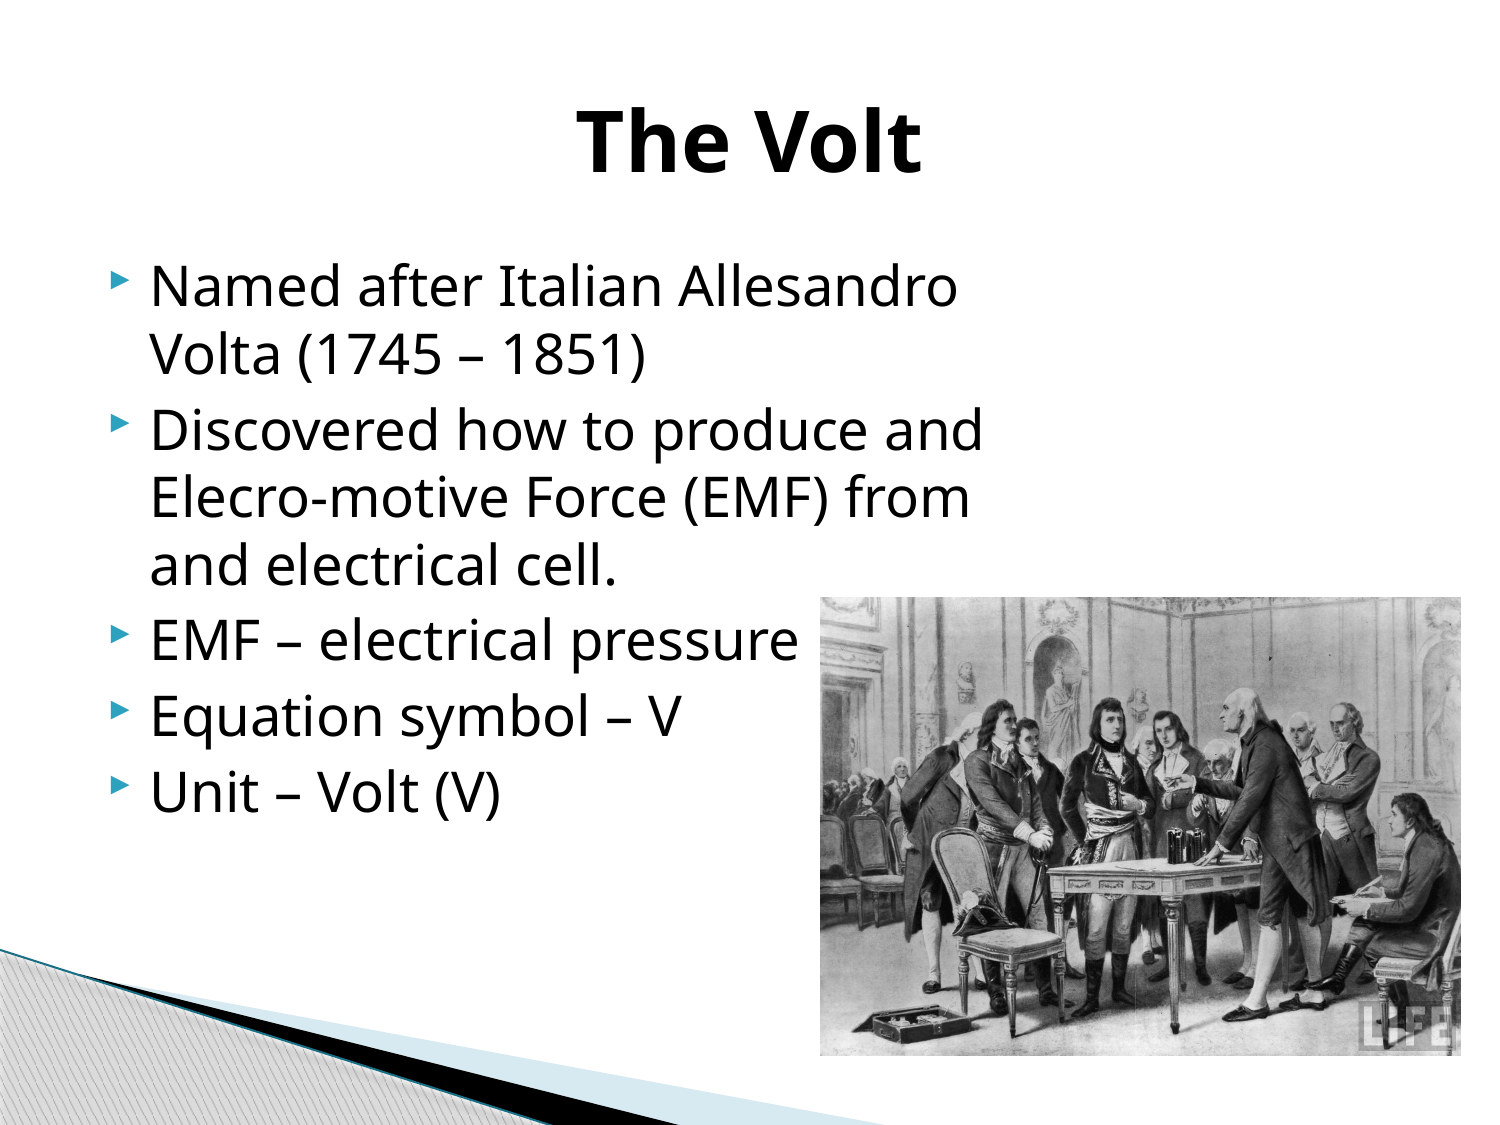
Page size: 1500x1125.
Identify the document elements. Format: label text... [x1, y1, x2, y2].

list Named after Italian Allesandro Volta (1745 – 1851) Discovered how to produce and Elecro-motive Force (EMF) from and electrical cell. EMF – electrical pressure Equation symbol – V Unit – Volt (V) [75, 243, 1032, 986]
picture [820, 597, 1461, 1056]
title The Volt [75, 45, 1425, 233]
